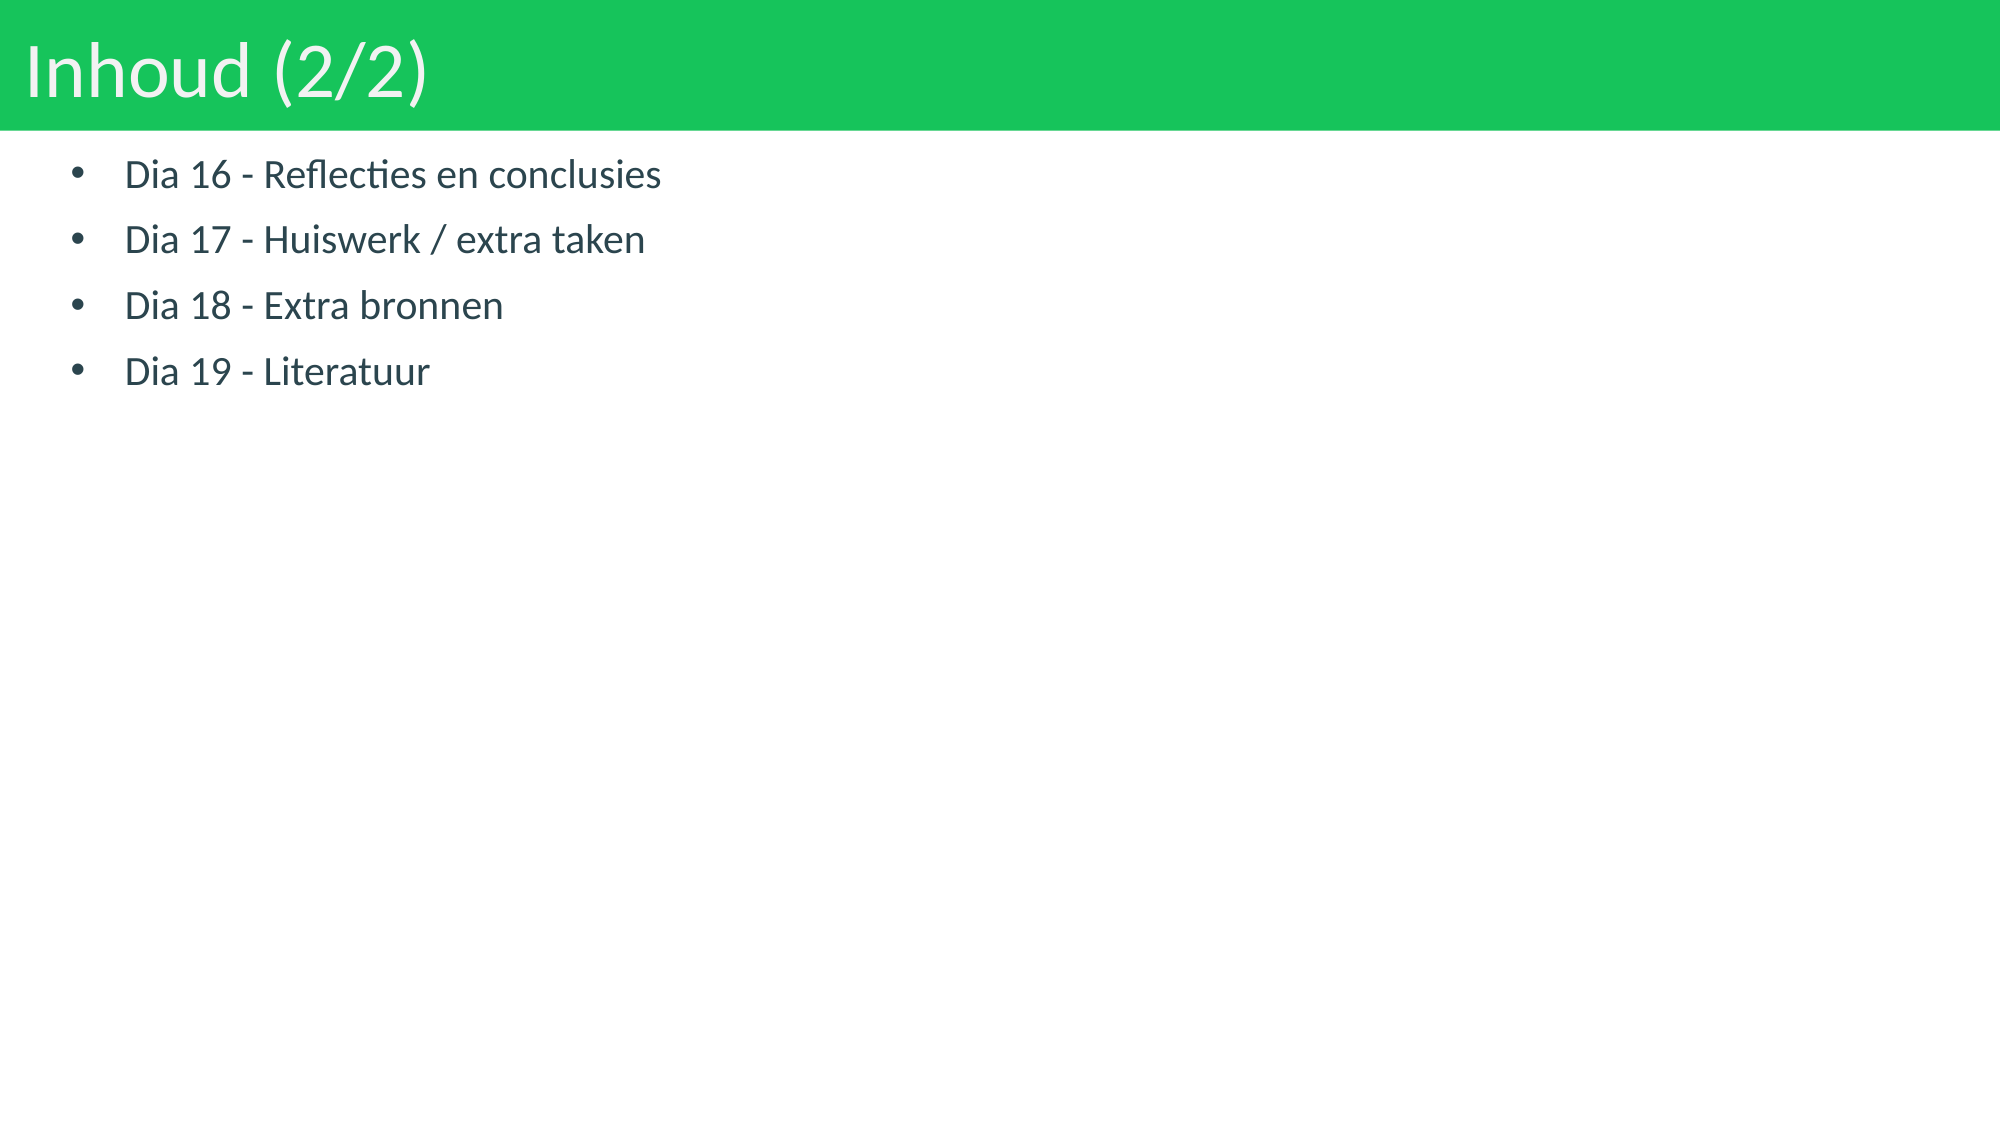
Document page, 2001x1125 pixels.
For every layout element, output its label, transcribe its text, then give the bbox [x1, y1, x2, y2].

title Inhoud (2/2) [16, 13, 1976, 131]
list Dia 16 - Reflecties en conclusies Dia 17 - Huiswerk / extra taken Dia 18 - Extra bronnen Dia 19 - Literatuur [16, 144, 1976, 1108]
